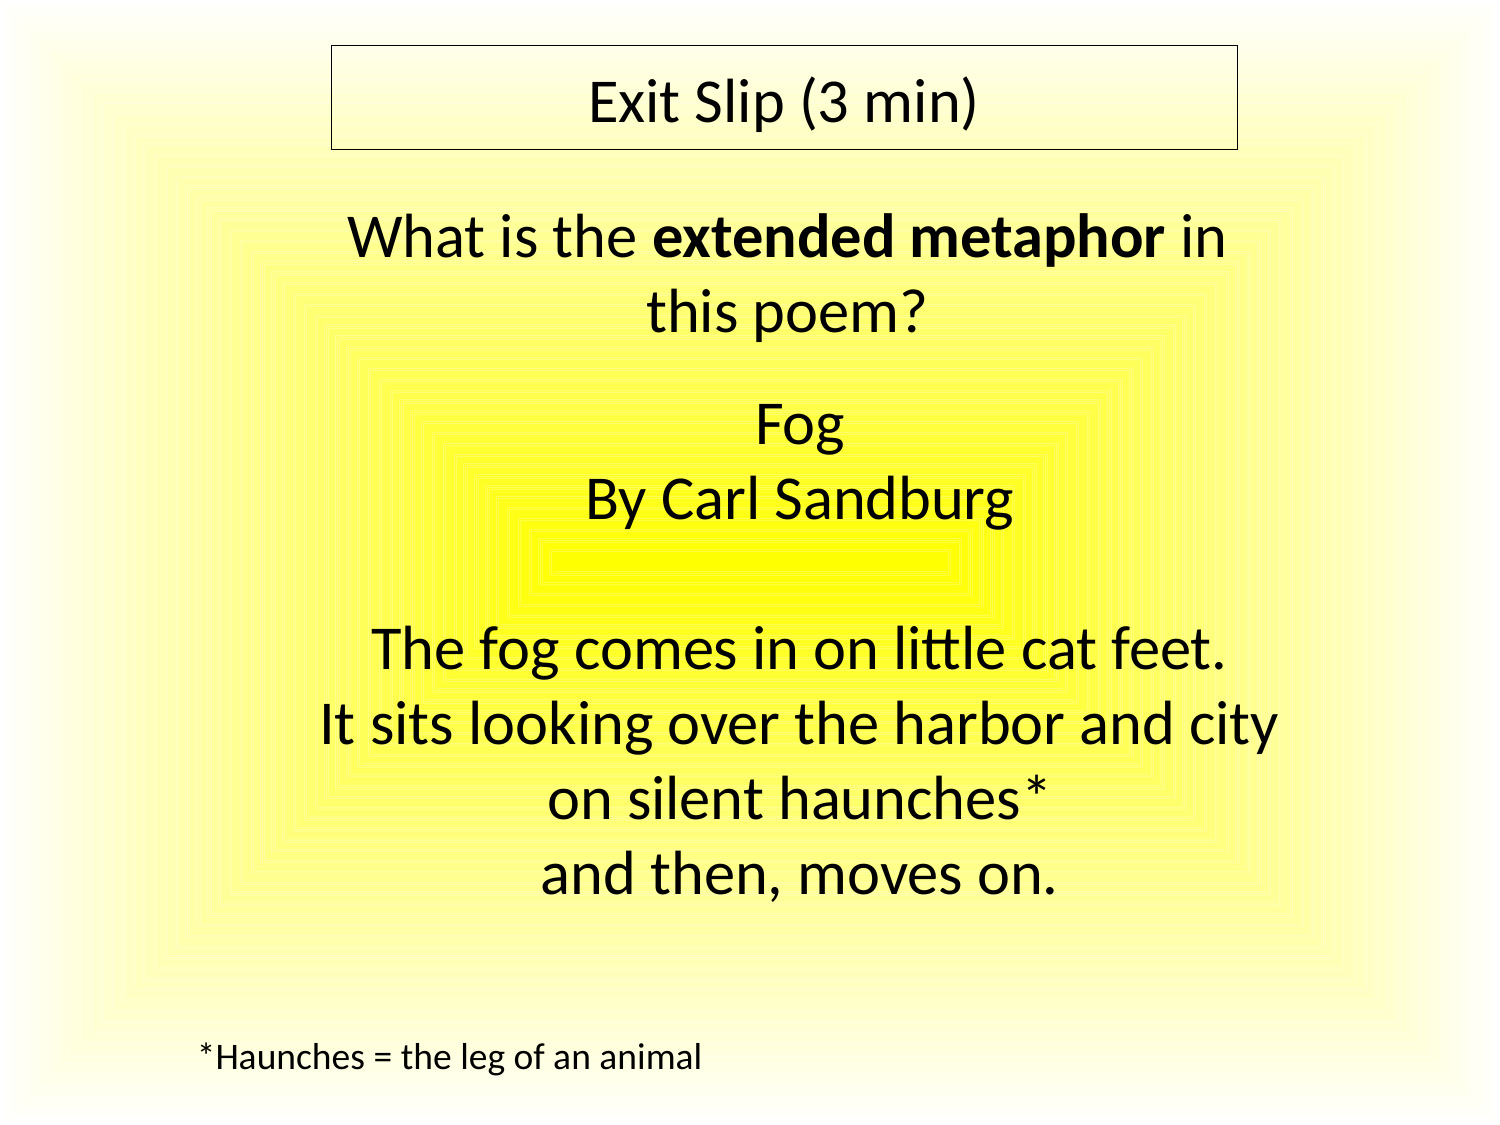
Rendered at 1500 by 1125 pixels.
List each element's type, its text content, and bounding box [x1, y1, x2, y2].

text_box What is the extended metaphor in this poem? [287, 187, 1288, 375]
text_box Exit Slip (3 min) [331, 45, 1238, 150]
text_box *Haunches = the leg of an animal [182, 1024, 718, 1085]
text_box Fog By Carl Sandburg The fog comes in on little cat feet. It sits looking over the harbor and city on silent haunches* and then, moves on. [225, 375, 1375, 915]
